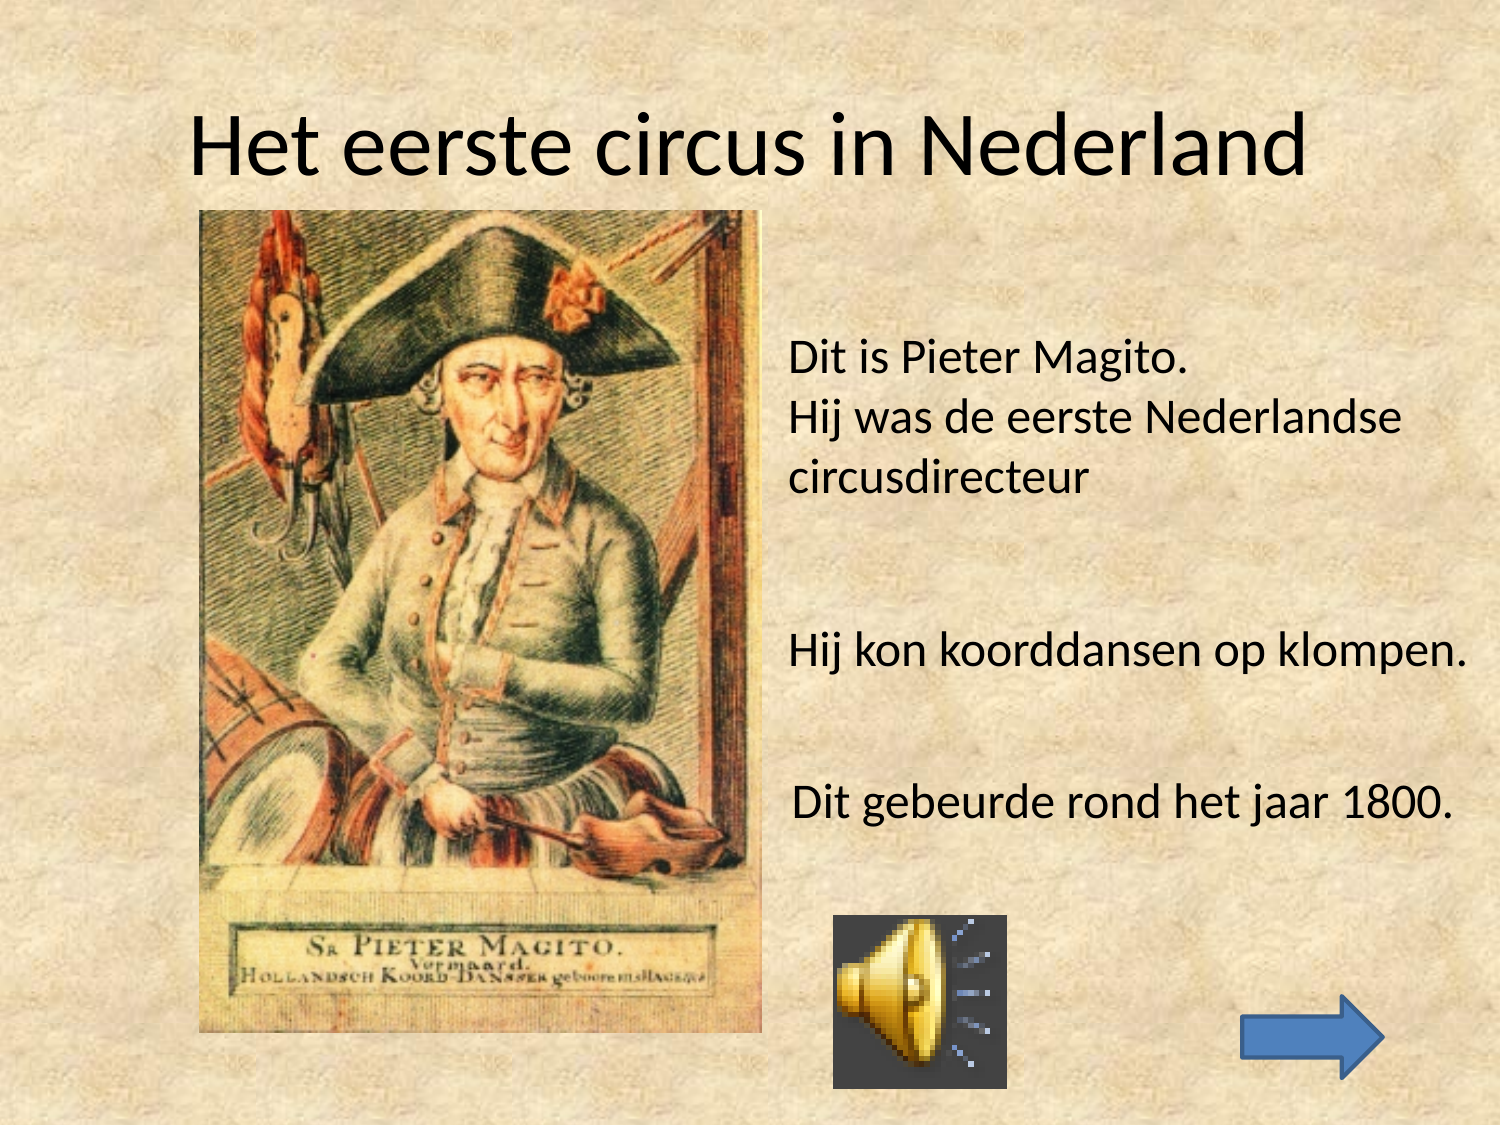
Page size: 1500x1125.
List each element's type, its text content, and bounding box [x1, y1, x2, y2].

text_box Dit gebeurde rond het jaar 1800. [776, 761, 1470, 837]
text_box [1240, 994, 1385, 1081]
picture [0, 0, 1500, 1125]
text_box Hij kon koorddansen op klompen. [773, 609, 1500, 685]
text_box Dit is Pieter Magito. Hij was de eerste Nederlandse circusdirecteur [773, 316, 1463, 512]
title Het eerste circus in Nederland [75, 45, 1425, 233]
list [198, 210, 762, 1034]
